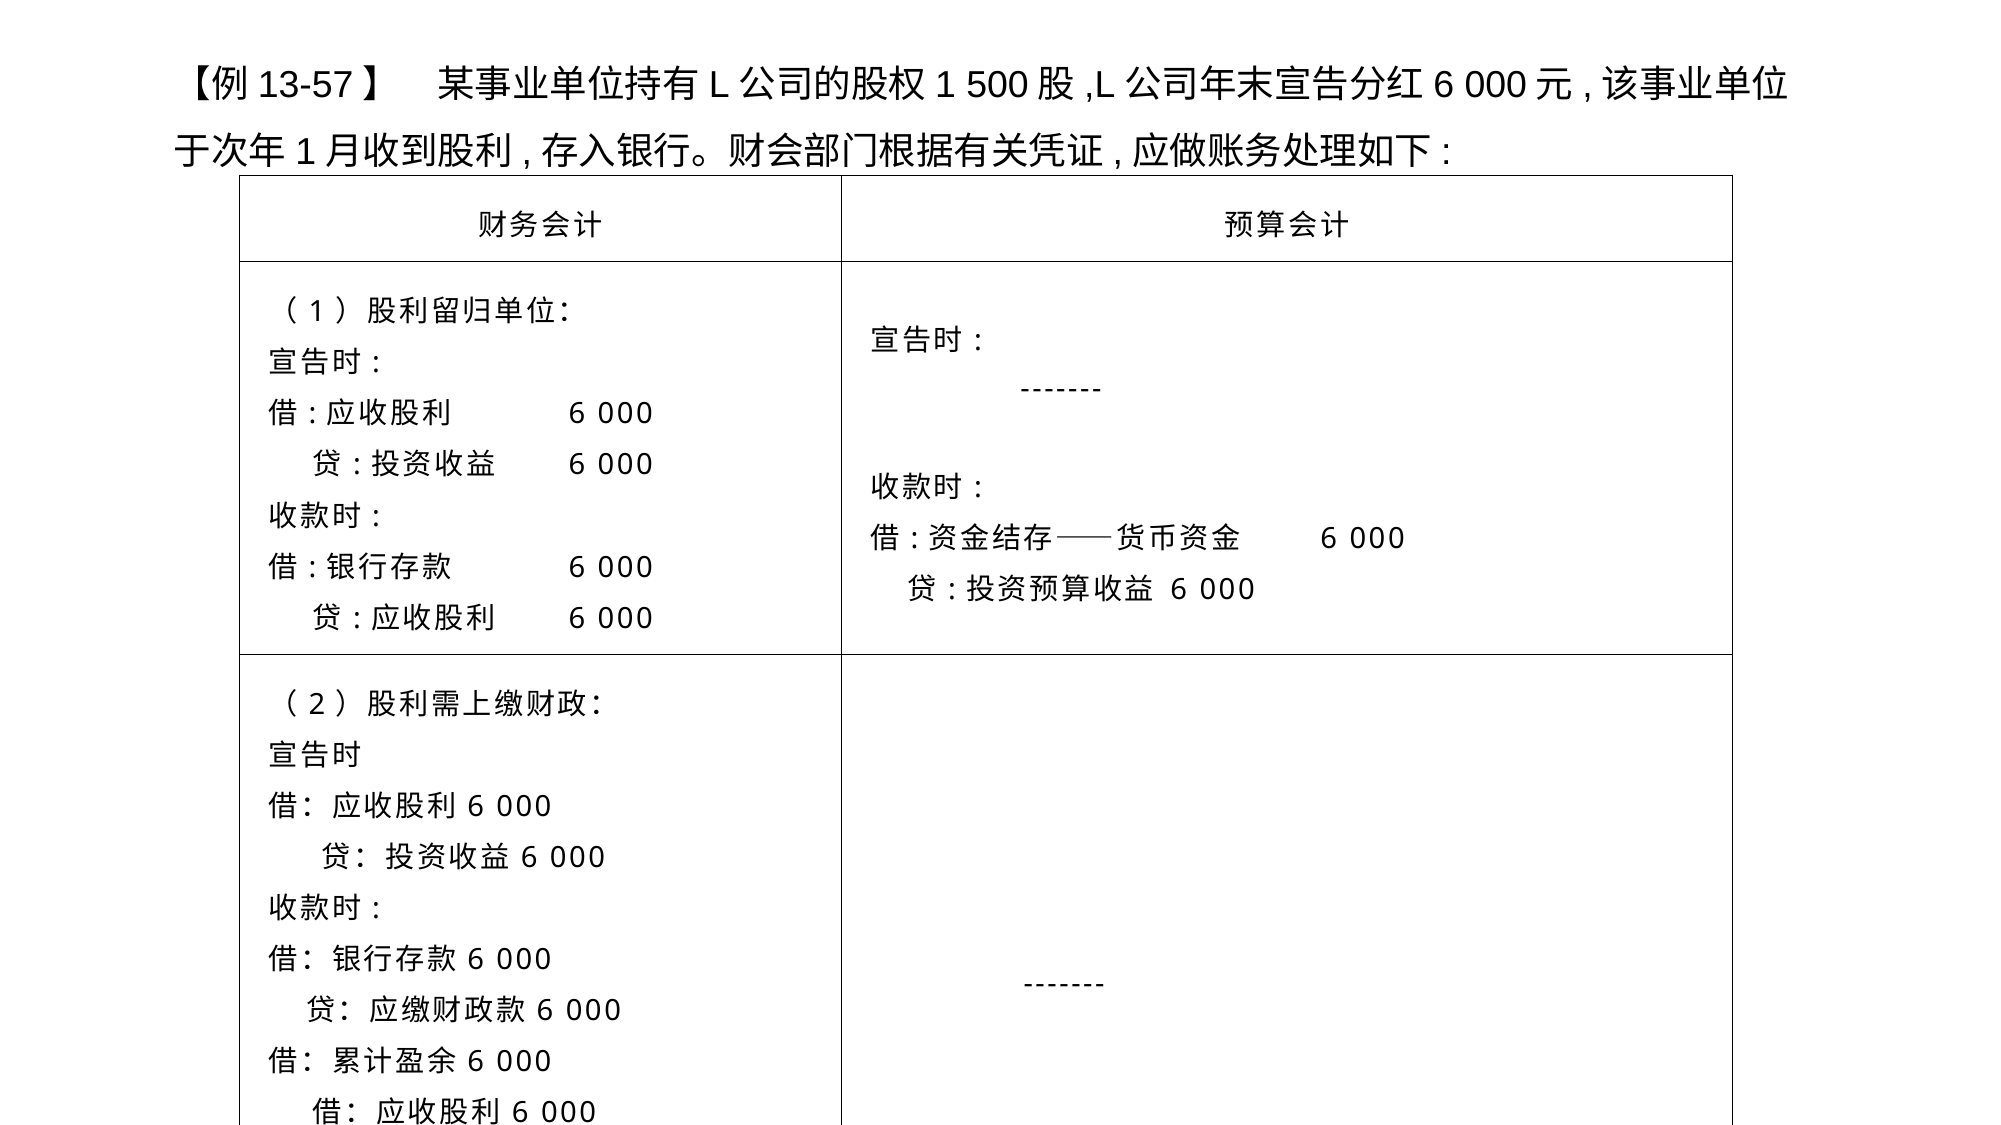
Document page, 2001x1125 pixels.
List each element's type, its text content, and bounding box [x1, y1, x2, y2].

table_cell 宣告时: ------- 收款时: 借:资金结存——货币资金 6 000 贷:投资预算收益 6 000 [842, 262, 1732, 654]
table_header 预算会计 [842, 176, 1732, 261]
table_header 财务会计 [240, 176, 841, 261]
table_cell （1）股利留归单位： 宣告时: 借:应收股利 6 000 贷:投资收益 6 000 收款时: 借:银行存款 6 000 贷:应收股利 6 000 [240, 262, 841, 654]
text_box 【例13-57】 某事业单位持有L公司的股权1 500股,L公司年末宣告分红6 000元,该事业单位于次年1月收到股利,存入银行。财会部门根据有关凭证,应做账务处理如下: [159, 29, 1841, 125]
table_cell ------- [842, 655, 1732, 1125]
table_cell （2）股利需上缴财政： 宣告时 借：应收股利6 000 贷：投资收益6 000 收款时: 借：银行存款6 000 贷：应缴财政款6 000 借：累计盈余6 000 借：应收股利6 000 上缴财政款时： 借：应缴财政款6 000 贷：银行存款6 000 [240, 655, 841, 1125]
